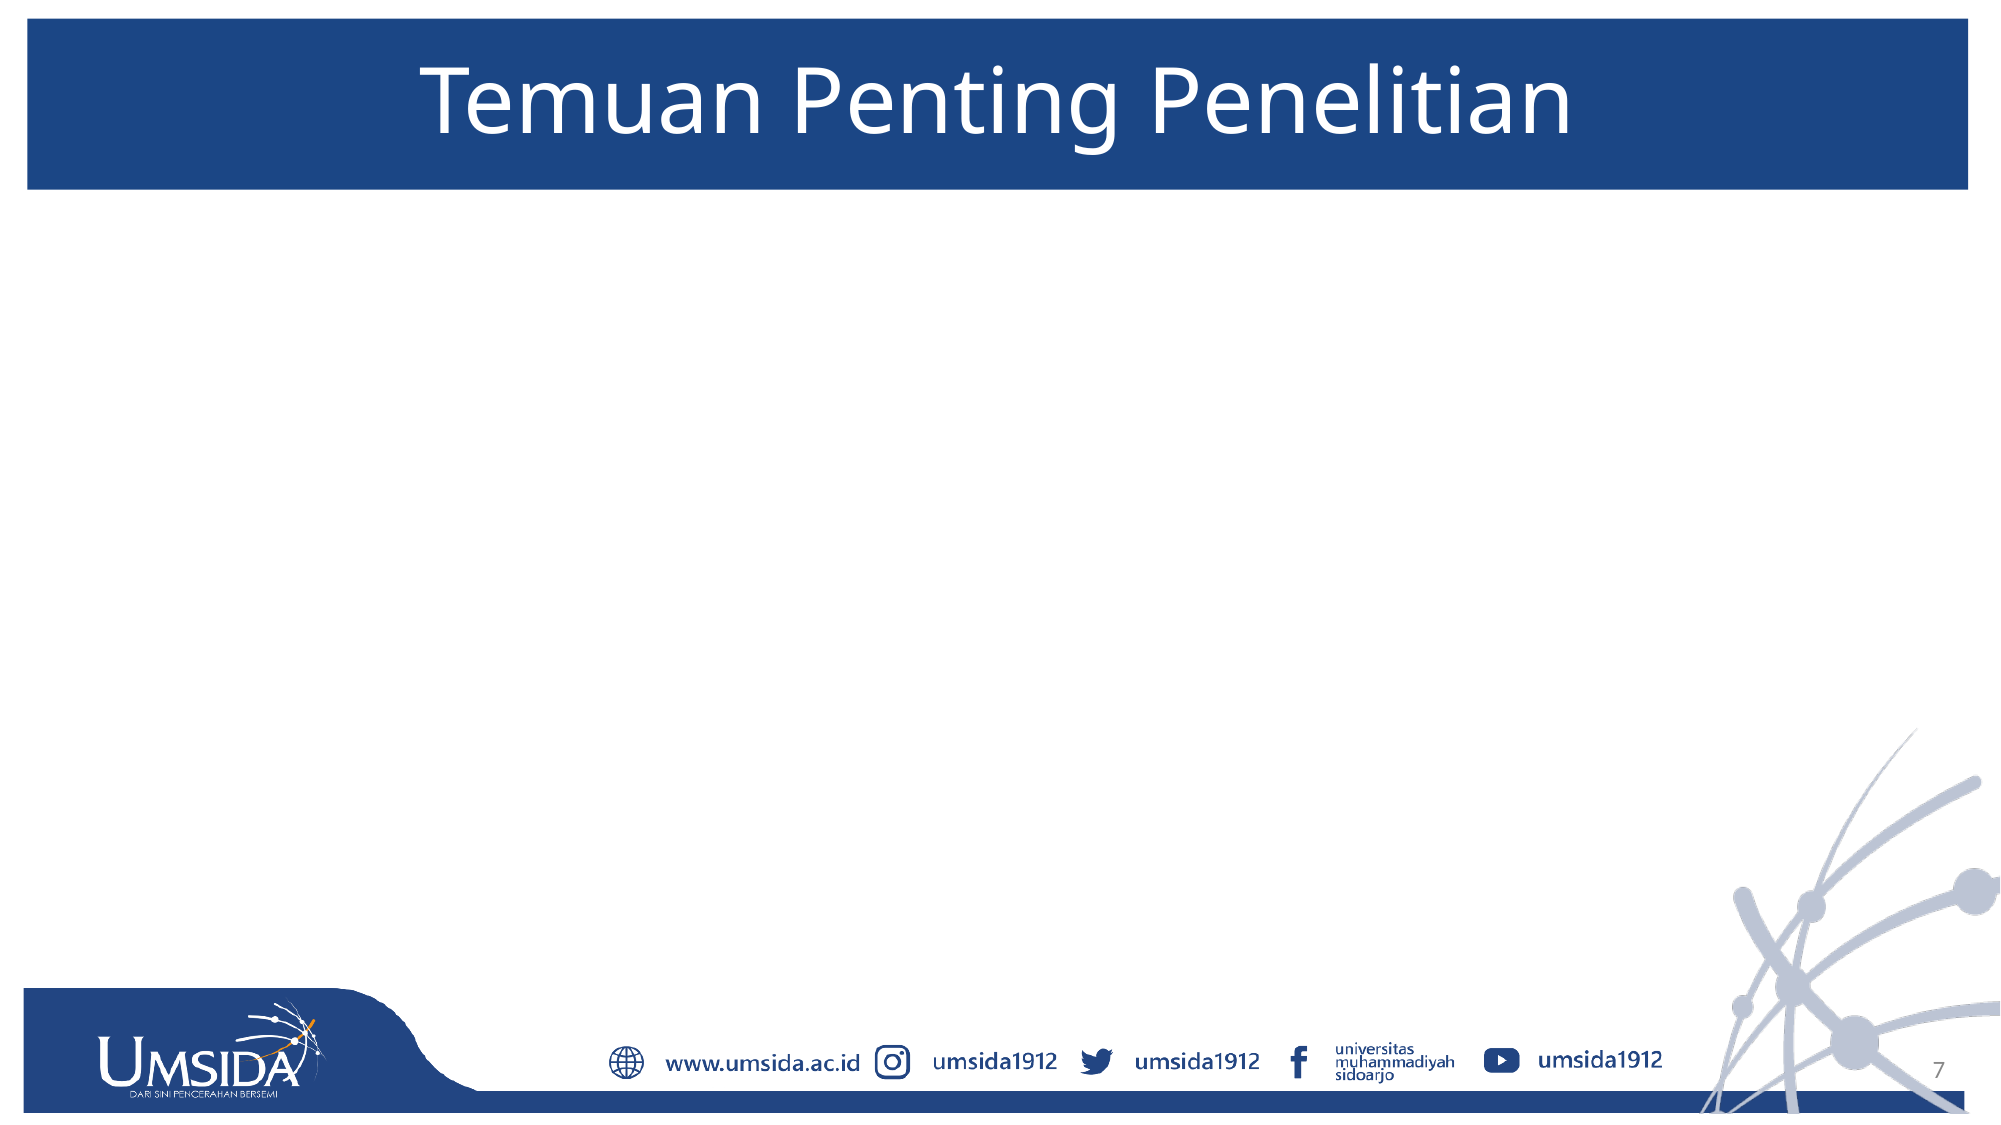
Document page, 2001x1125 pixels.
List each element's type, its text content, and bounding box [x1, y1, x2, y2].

title Temuan Penting Penelitian [27, 18, 1969, 190]
picture [23, 51, 2001, 1114]
